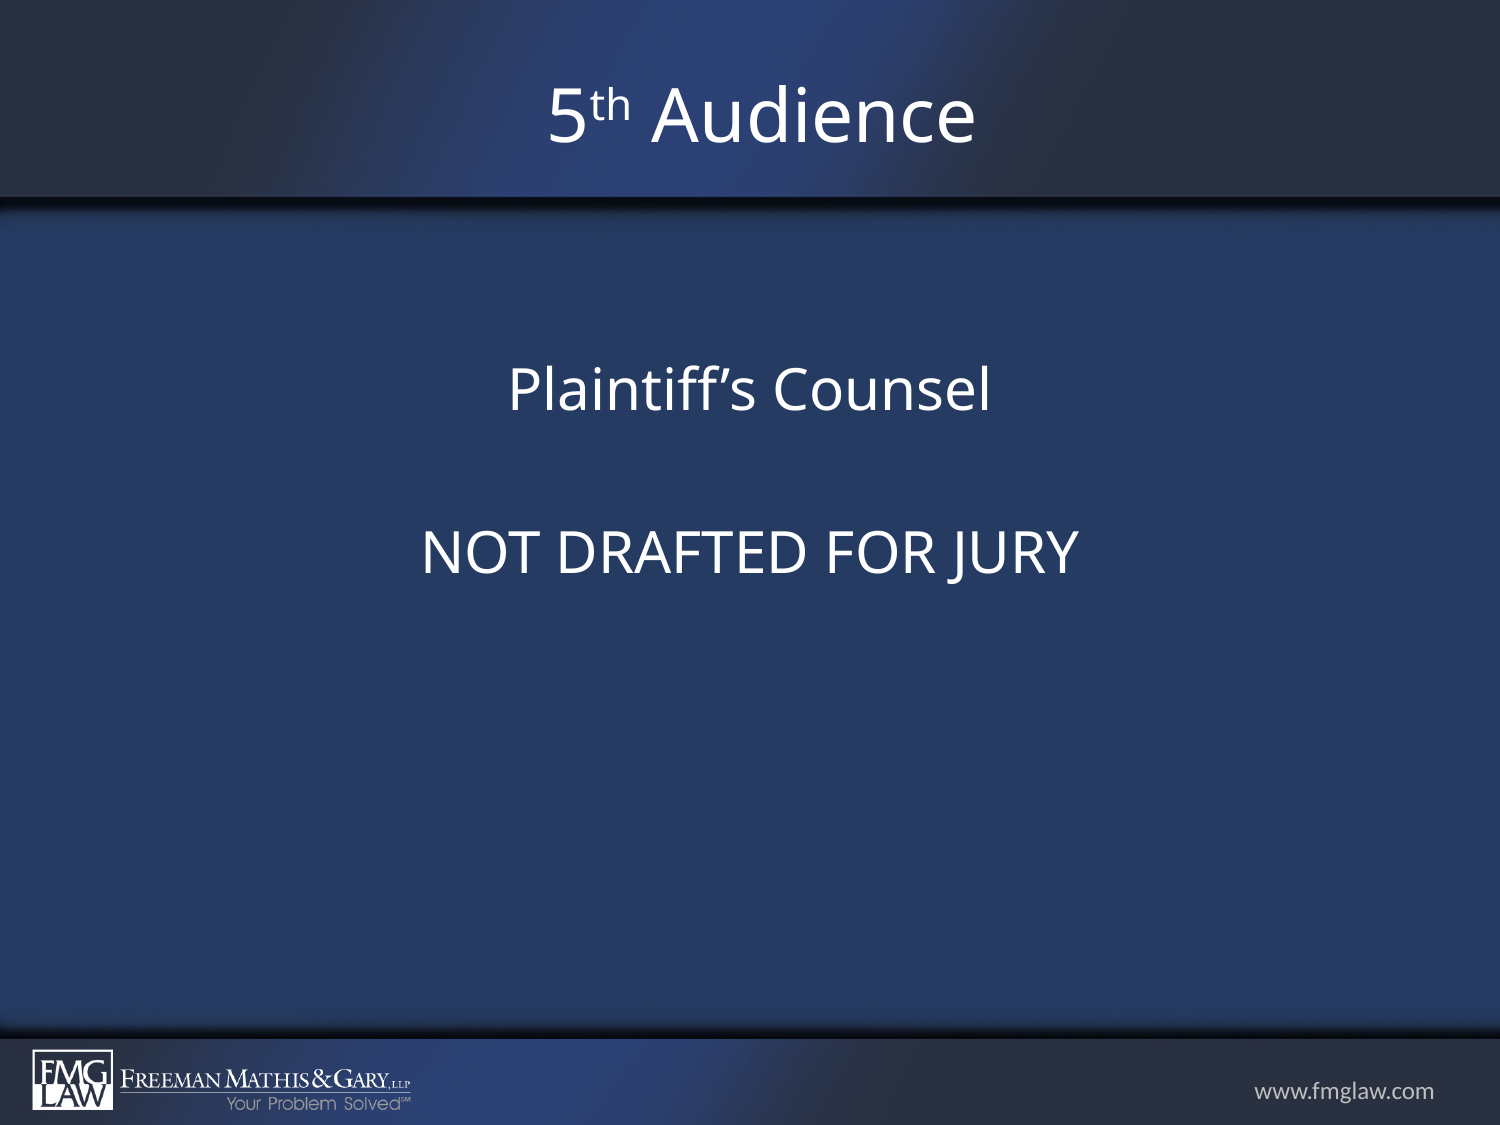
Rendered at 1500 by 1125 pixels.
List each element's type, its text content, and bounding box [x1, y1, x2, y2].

list Plaintiff’s Counsel Not Drafted for Jury [75, 262, 1425, 1005]
title 5th Audience [99, 24, 1425, 200]
picture [0, 0, 1500, 1125]
